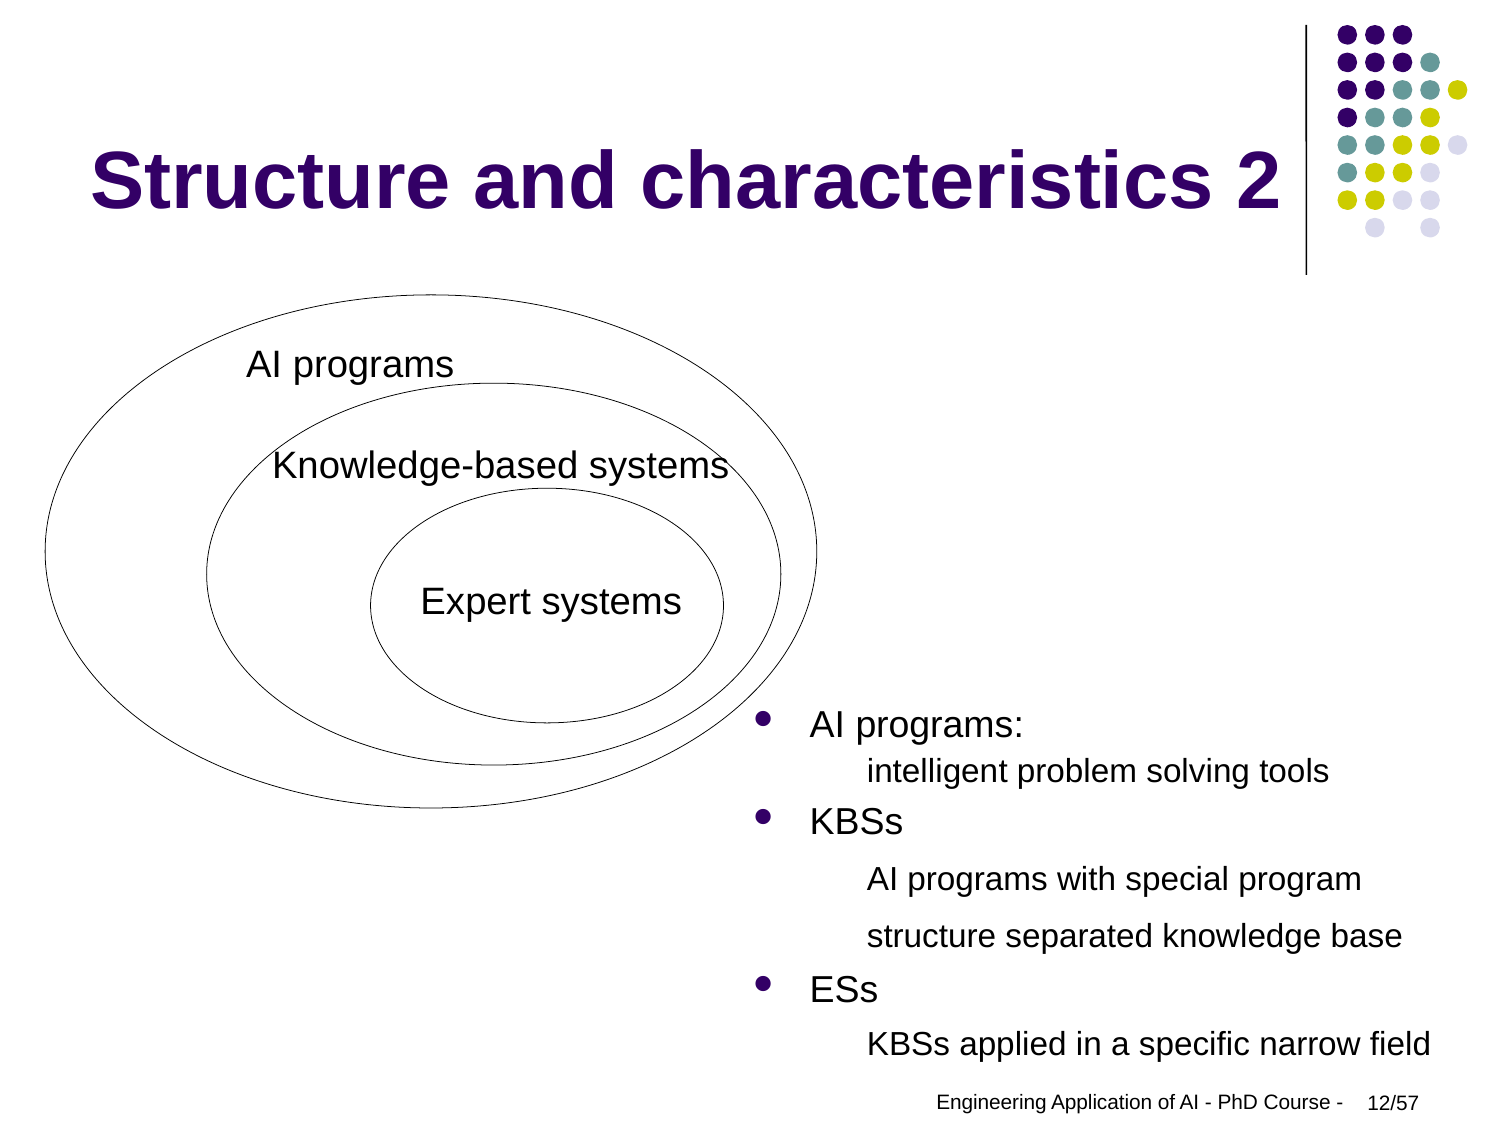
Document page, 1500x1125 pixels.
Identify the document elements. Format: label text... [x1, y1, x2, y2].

slide_number 12/57 [1352, 1082, 1448, 1125]
title Structure and characteristics 2 [74, 19, 1313, 233]
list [40, 290, 822, 813]
list AI programs: intelligent problem solving tools KBSs AI programs with special program structure separated knowledge base ESs KBSs applied in a specific narrow field [738, 692, 1500, 1071]
footer Engineering Application of AI - PhD Course - [855, 1080, 1365, 1125]
